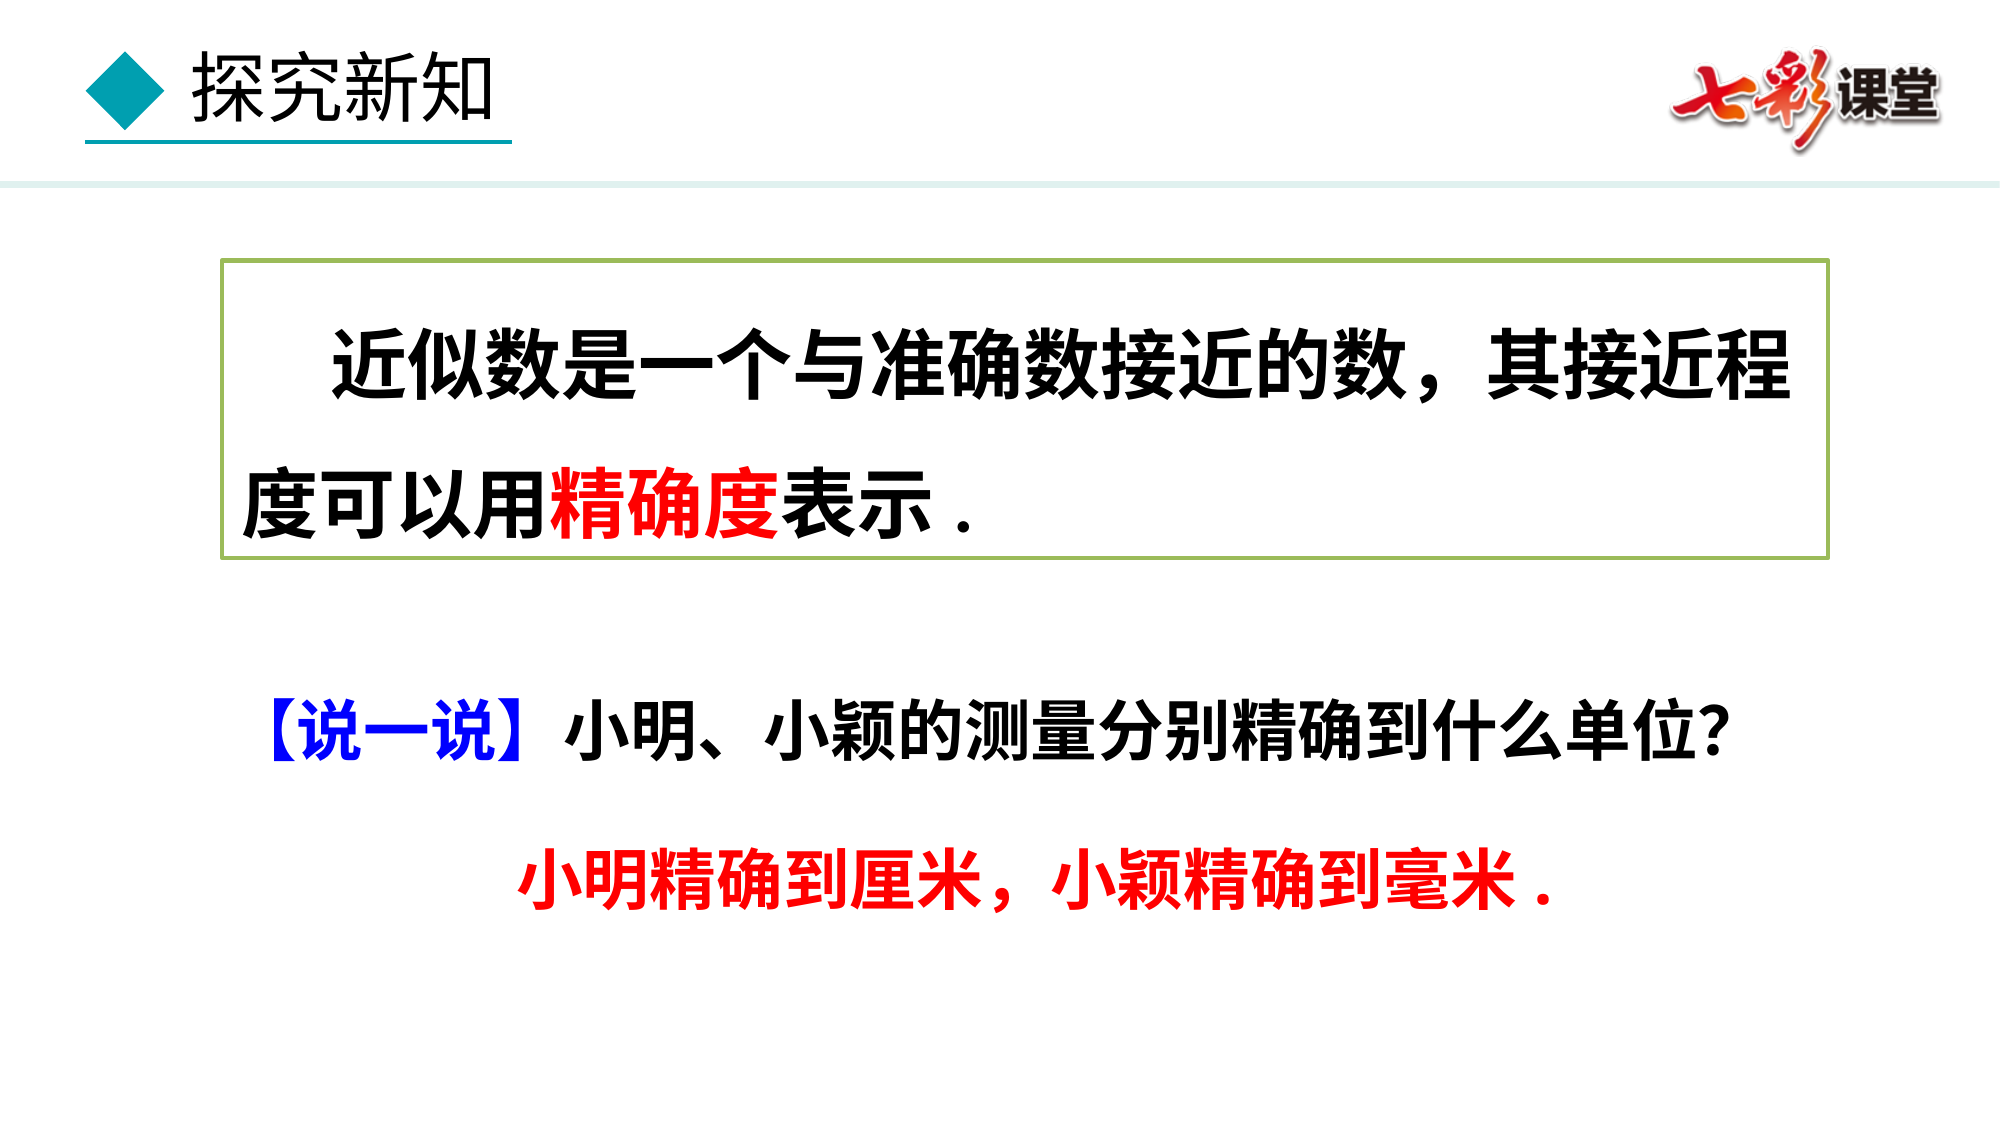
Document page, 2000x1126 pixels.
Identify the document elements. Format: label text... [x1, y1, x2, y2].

text_box 小明精确到厘米，小颖精确到毫米. [496, 828, 1676, 928]
text_box 【说一说】小明、小颖的测量分别精确到什么单位？ [210, 670, 1869, 790]
picture [1666, 42, 1948, 157]
text_box 近似数是一个与准确数接近的数，其接近程度可以用精确度表示. [220, 258, 1830, 560]
